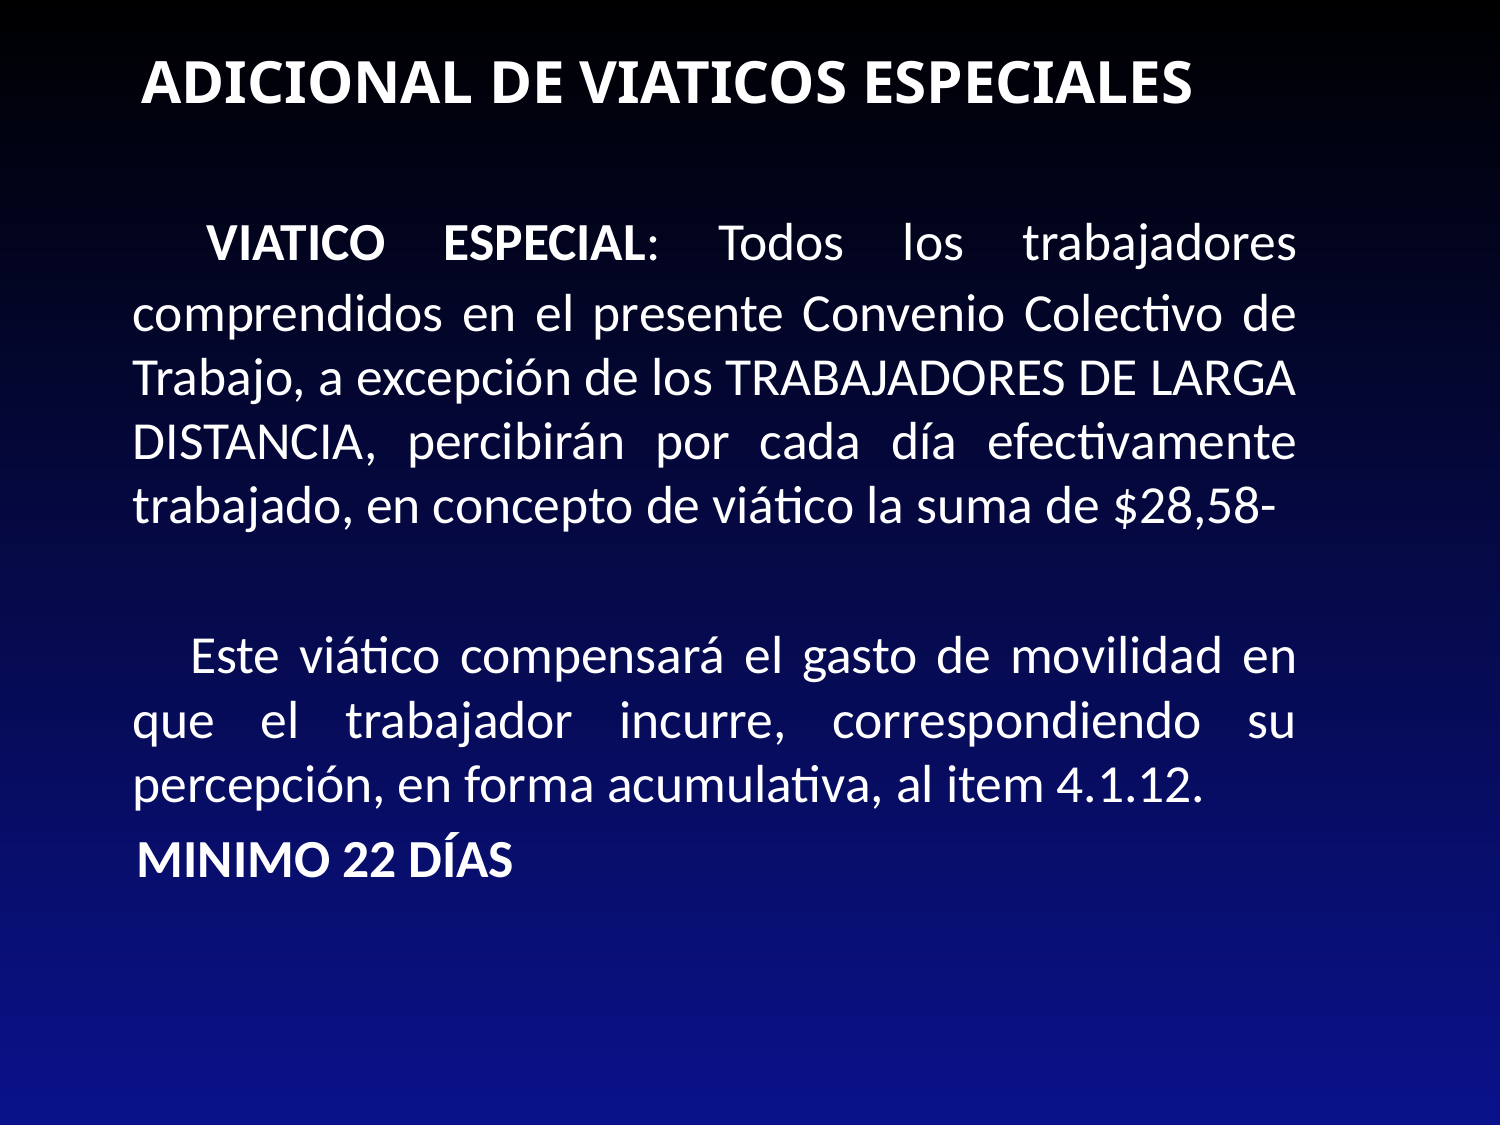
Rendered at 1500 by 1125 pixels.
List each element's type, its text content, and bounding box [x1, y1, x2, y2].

list VIATICO ESPECIAL: Todos los trabajadores comprendidos en el presente Convenio Colectivo de Trabajo, a excepción de los TRABAJADORES DE LARGA DISTANCIA, percibirán por cada día efectivamente trabajado, en concepto de viático la suma de $28,58- Este viático compensará el gasto de movilidad en que el trabajador incurre, correspondiendo su percepción, en forma acumulativa, al item 4.1.12. MINIMO 22 DÍAS [76, 176, 1298, 957]
title ADICIONAL DE VIATICOS ESPECIALES [0, 44, 1351, 233]
